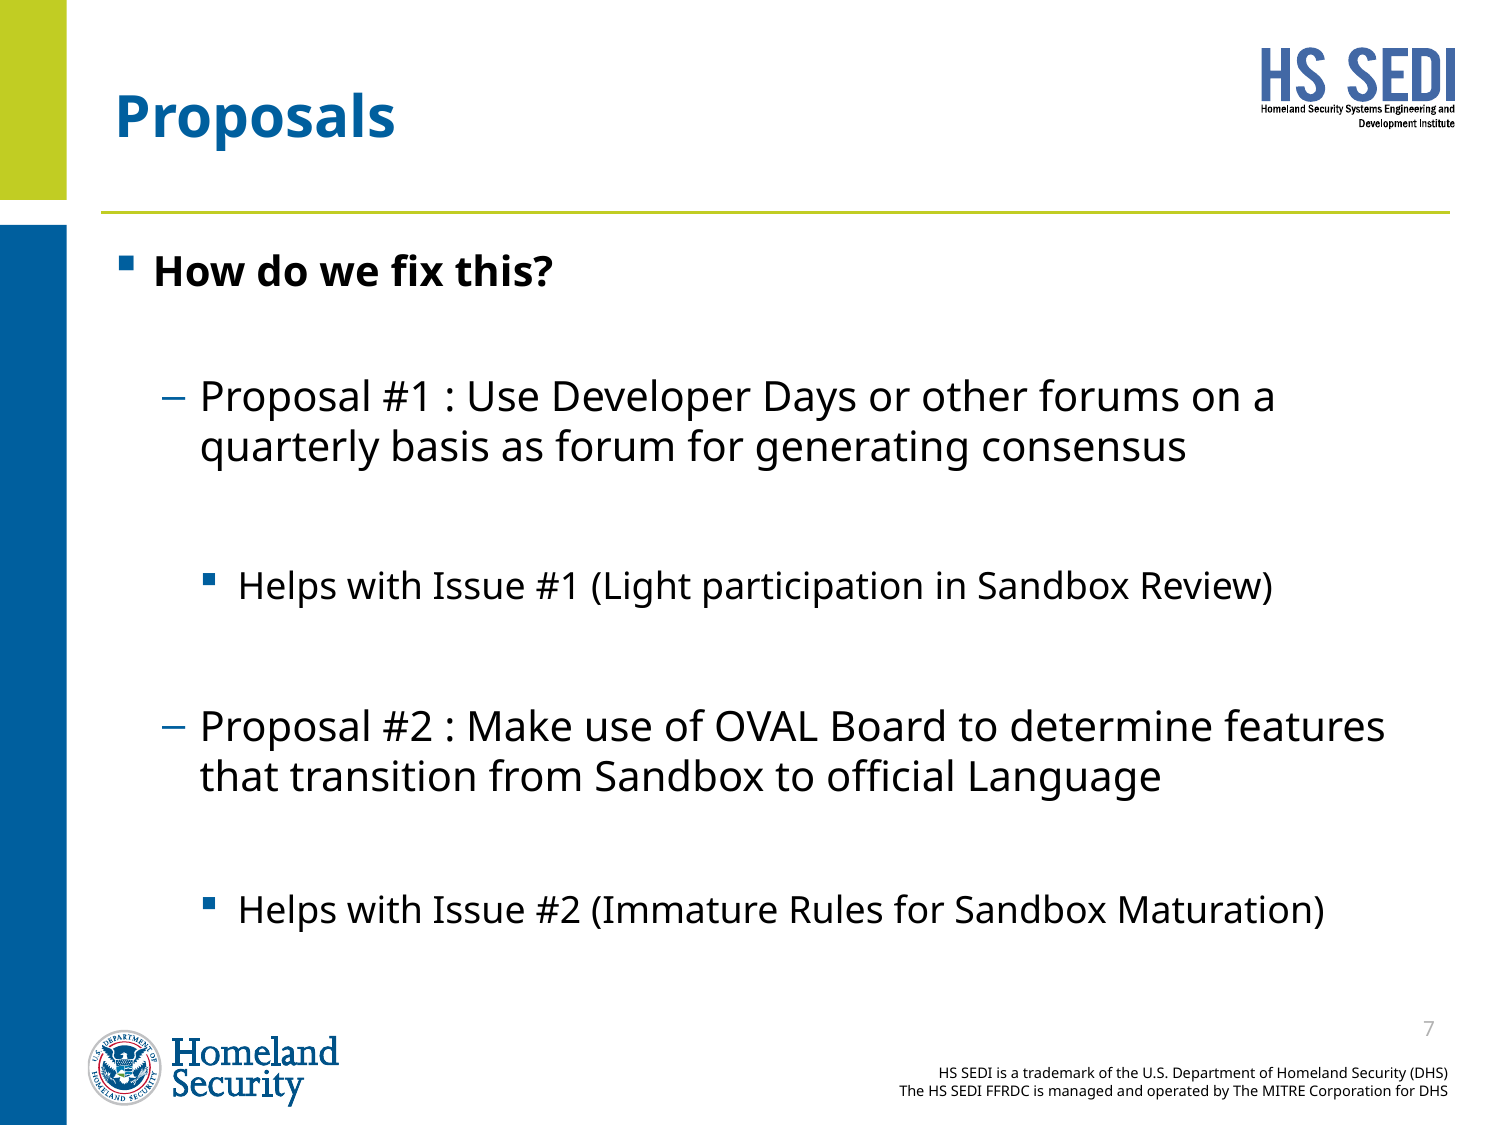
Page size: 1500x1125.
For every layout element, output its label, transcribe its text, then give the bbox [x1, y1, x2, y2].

list How do we fix this? Proposal #1 : Use Developer Days or other forums on a quarterly basis as forum for generating consensus Helps with Issue #1 (Light participation in Sandbox Review) Proposal #2 : Make use of OVAL Board to determine features that transition from Sandbox to official Language Helps with Issue #2 (Immature Rules for Sandbox Maturation) [99, 237, 1450, 1005]
slide_number 7 [1368, 1021, 1450, 1052]
title Proposals [99, 45, 1248, 188]
